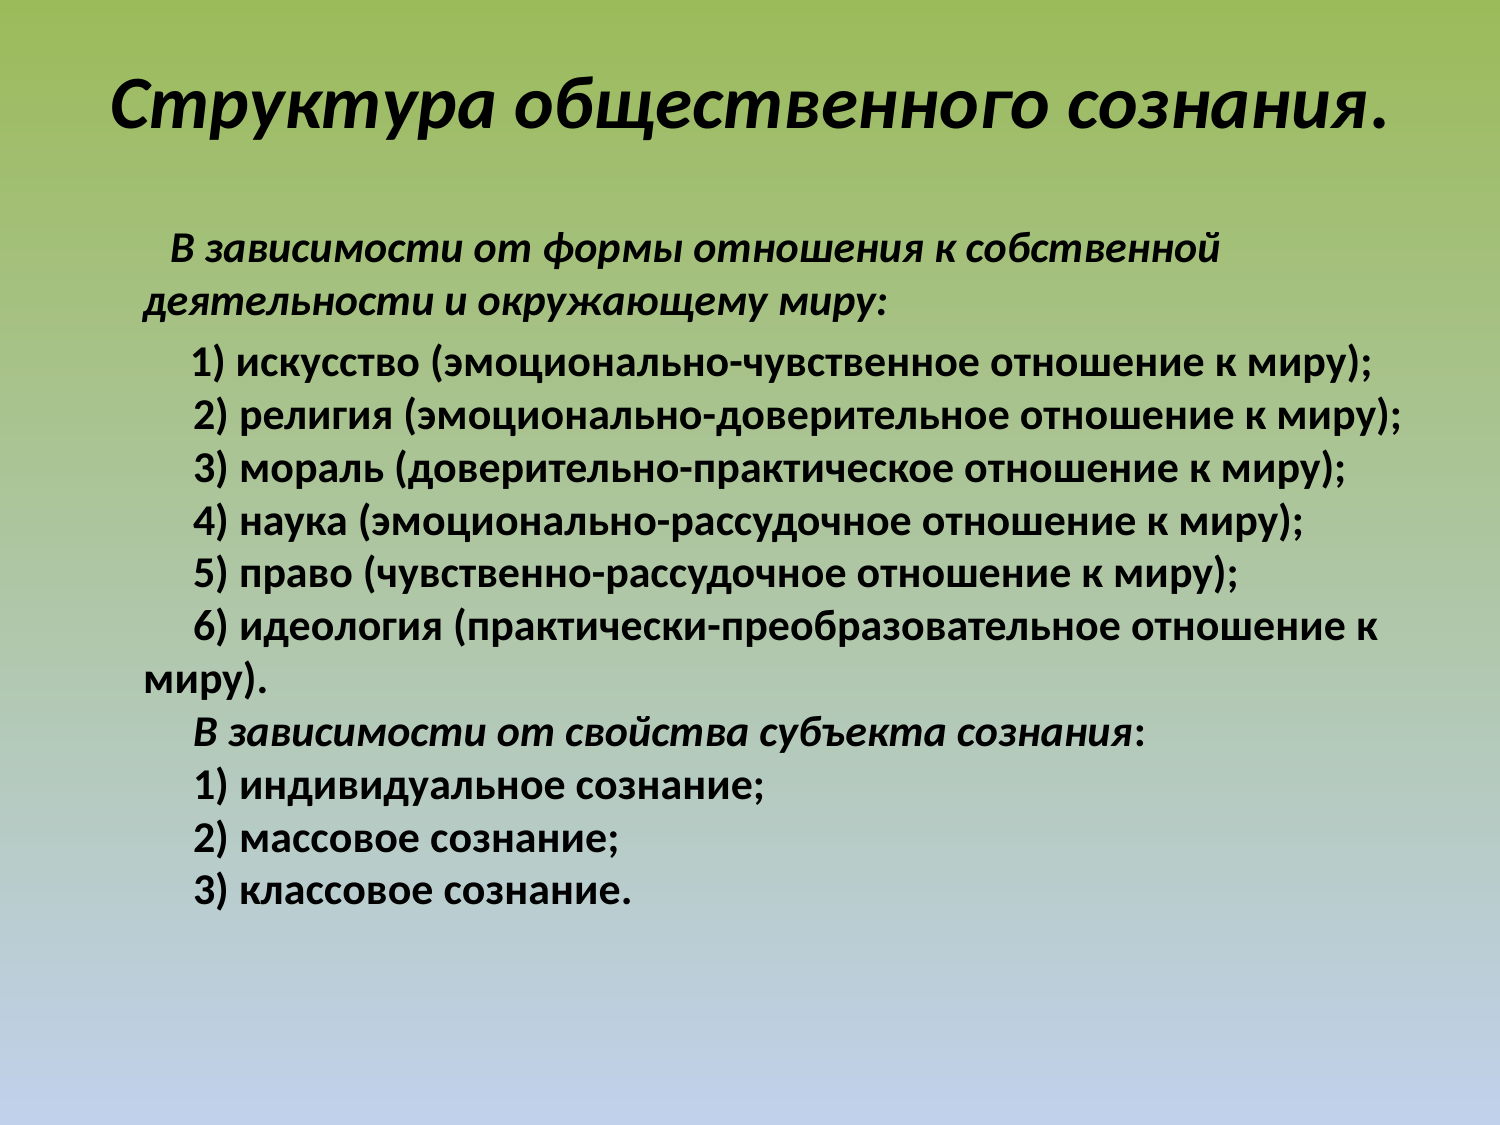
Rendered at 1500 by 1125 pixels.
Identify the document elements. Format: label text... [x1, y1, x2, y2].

list В зависимости от формы отношения к собственной деятельности и окружающему миру: 1) искусство (эмоционально-чувственное отношение к миру); 2) религия (эмоционально-доверительное отношение к миру); 3) мораль (доверительно-практическое отношение к миру); 4) наука (эмоционально-рассудочное отношение к миру); 5) право (чувственно-рассудочное отношение к миру); 6) идеология (практически-преобразовательное отношение к миру). В зависимости от свойства субъекта сознания: 1) индивидуальное сознание; 2) массовое сознание; 3) классовое сознание. [75, 210, 1425, 1005]
title Структура общественного сознания. [75, 45, 1425, 153]
